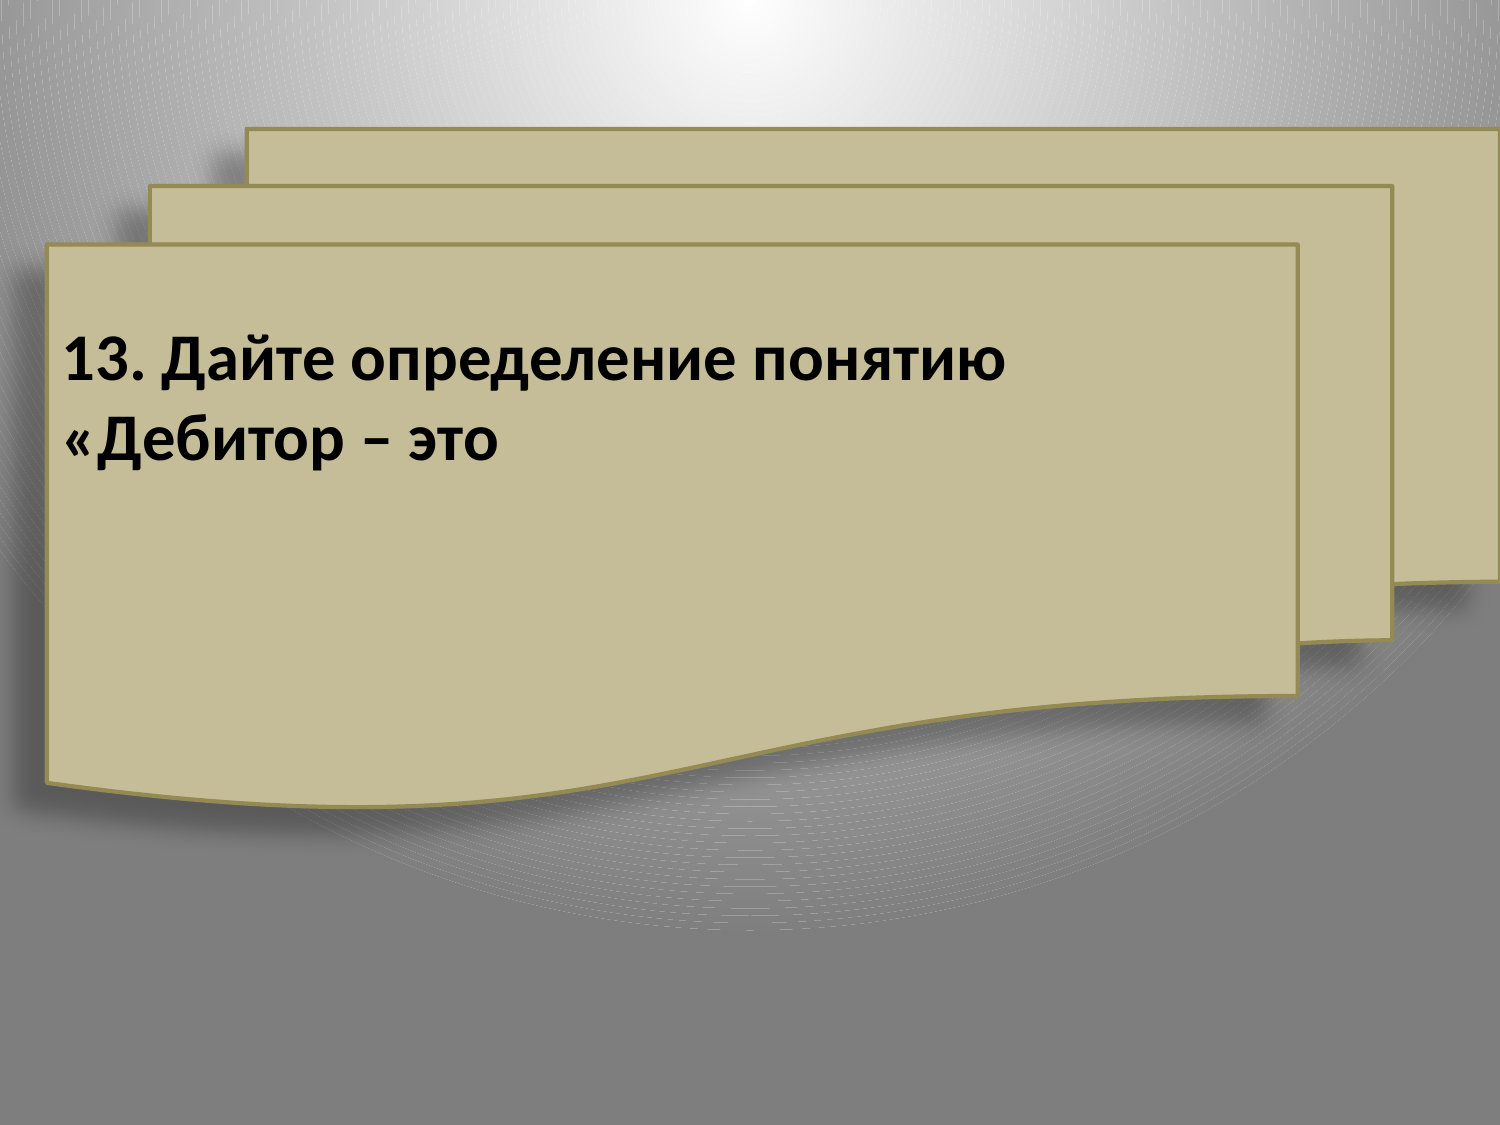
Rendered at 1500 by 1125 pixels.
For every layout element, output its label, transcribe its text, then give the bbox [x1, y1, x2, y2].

text_box 13. Дайте определение понятию «Дебитор – это [44, 126, 1500, 810]
